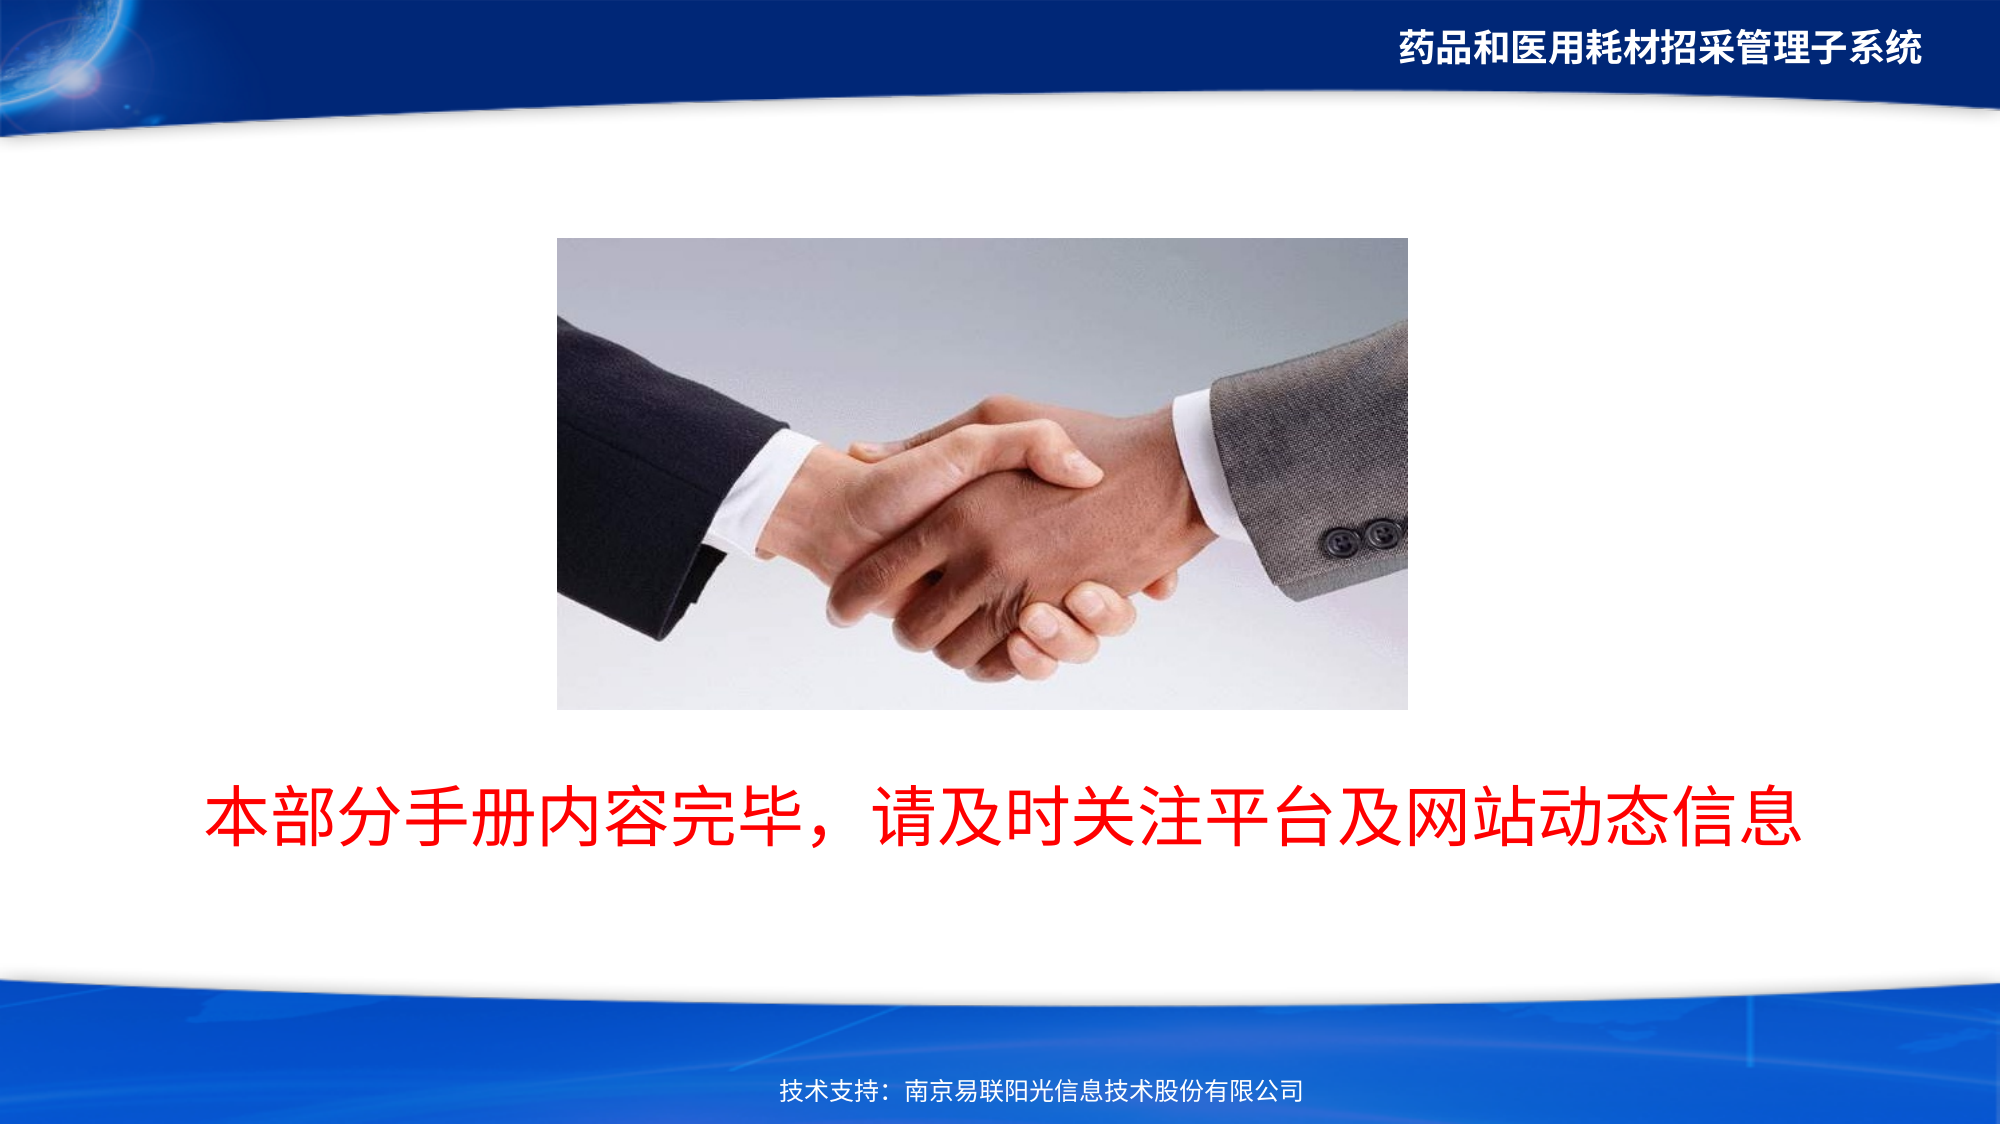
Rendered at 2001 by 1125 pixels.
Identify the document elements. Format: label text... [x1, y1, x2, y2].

picture [0, 0, 2000, 186]
picture [0, 963, 2000, 1124]
picture [557, 238, 1408, 710]
text_box 本部分手册内容完毕，请及时关注平台及网站动态信息 [188, 767, 1821, 863]
